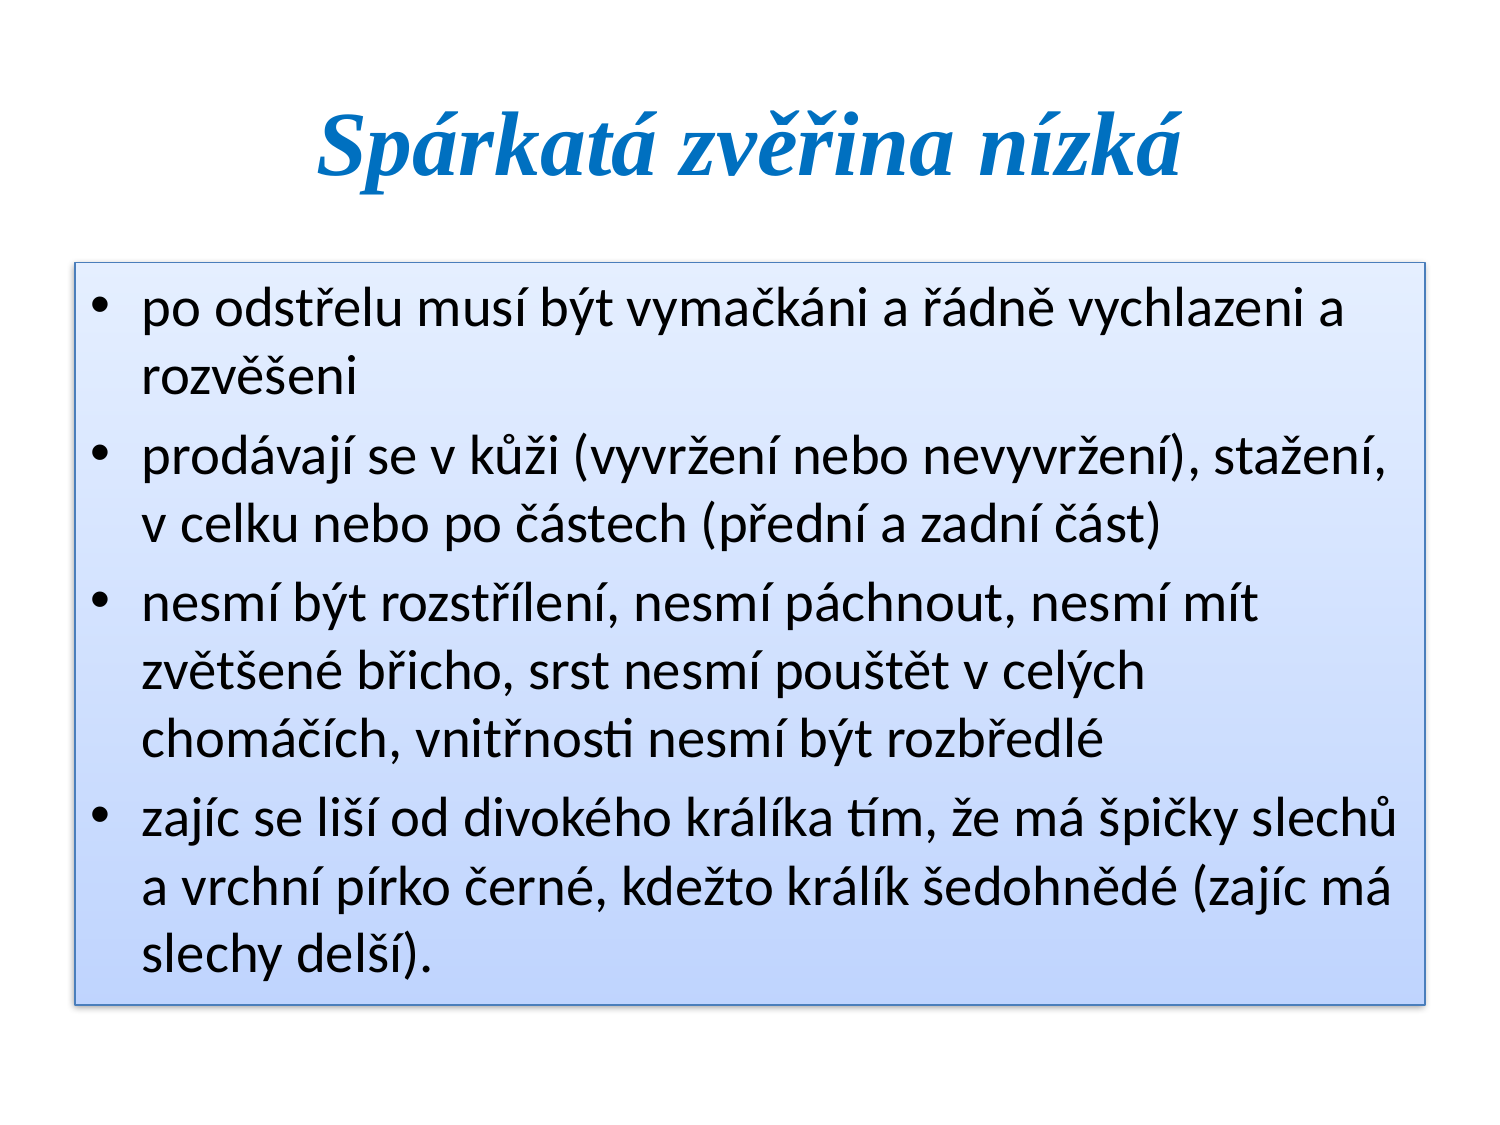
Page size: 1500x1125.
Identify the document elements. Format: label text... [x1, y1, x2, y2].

title Spárkatá zvěřina nízká [75, 45, 1425, 233]
list po odstřelu musí být vymačkáni a řádně vychlazeni a rozvěšeni prodávají se v kůži (vyvržení nebo nevyvržení), stažení, v celku nebo po částech (přední a zadní část) nesmí být rozstřílení, nesmí páchnout, nesmí mít zvětšené břicho, srst nesmí pouštět v celých chomáčích, vnitřnosti nesmí být rozbředlé zajíc se liší od divokého králíka tím, že má špičky slechů a vrchní pírko černé, kdežto králík šedohnědé (zajíc má slechy delší). [74, 262, 1426, 1006]
